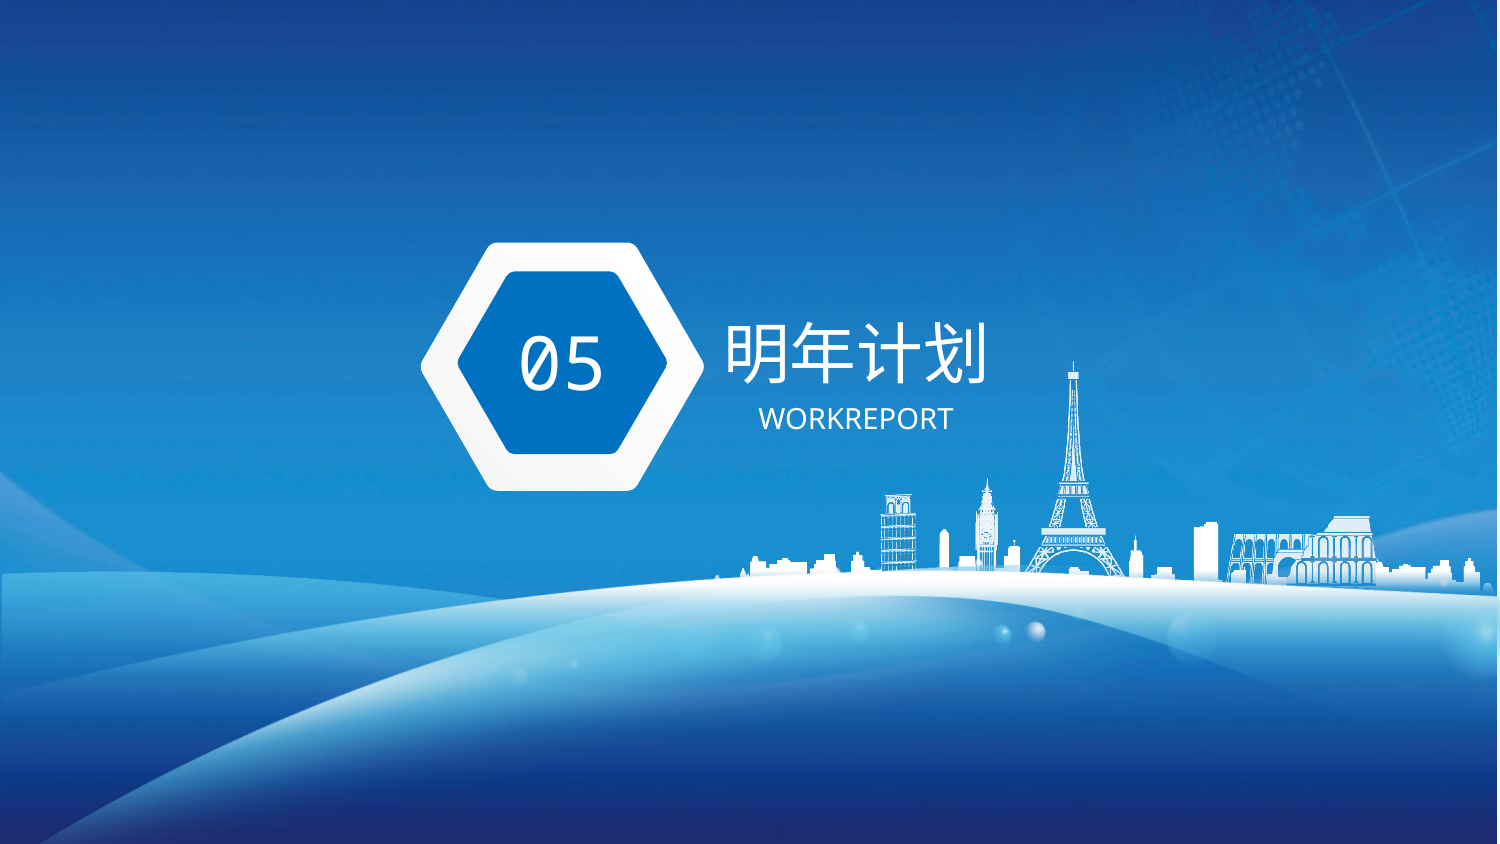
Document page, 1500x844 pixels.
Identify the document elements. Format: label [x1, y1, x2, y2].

picture [0, 0, 1500, 844]
text_box [708, 304, 1158, 444]
text_box [420, 242, 705, 491]
